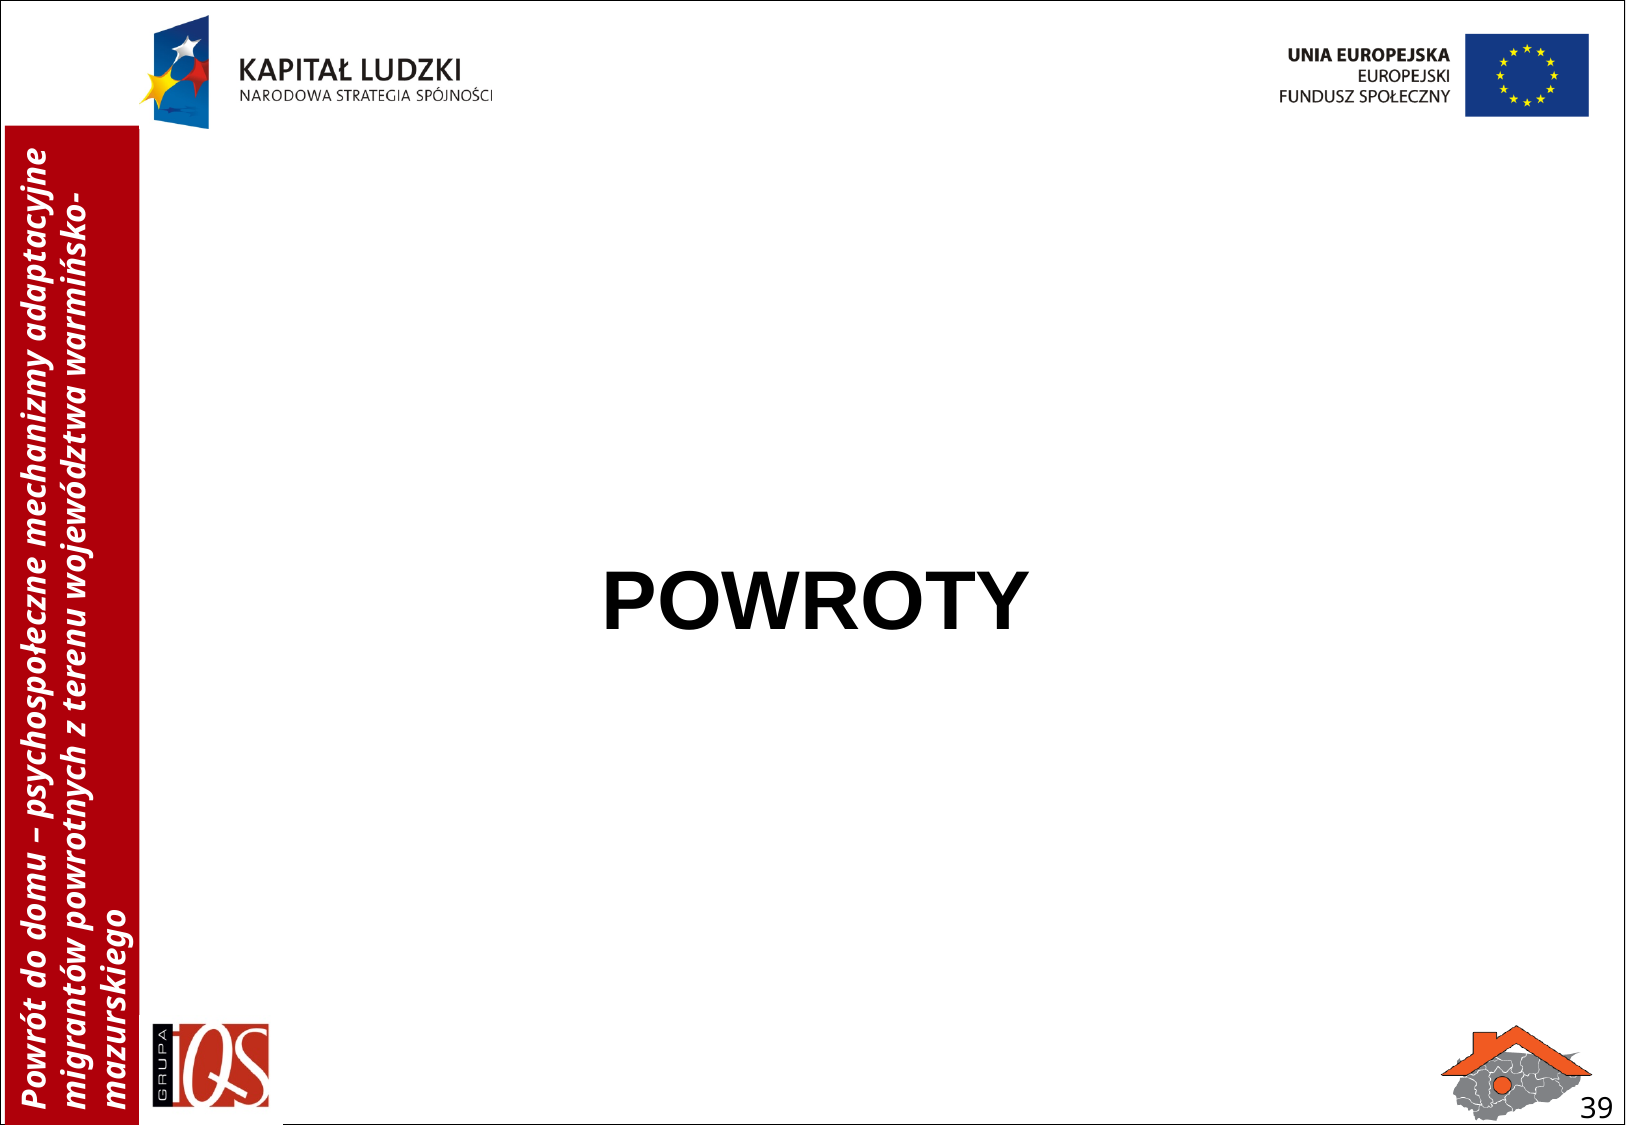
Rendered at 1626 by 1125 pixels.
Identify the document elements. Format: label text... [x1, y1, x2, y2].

slide_number 39 [1498, 1082, 1625, 1125]
picture [1498, 1023, 1594, 1082]
picture [139, 15, 492, 129]
picture [1250, 7, 1617, 143]
list POWROTY [209, 538, 1498, 1125]
picture [139, 1015, 209, 1125]
